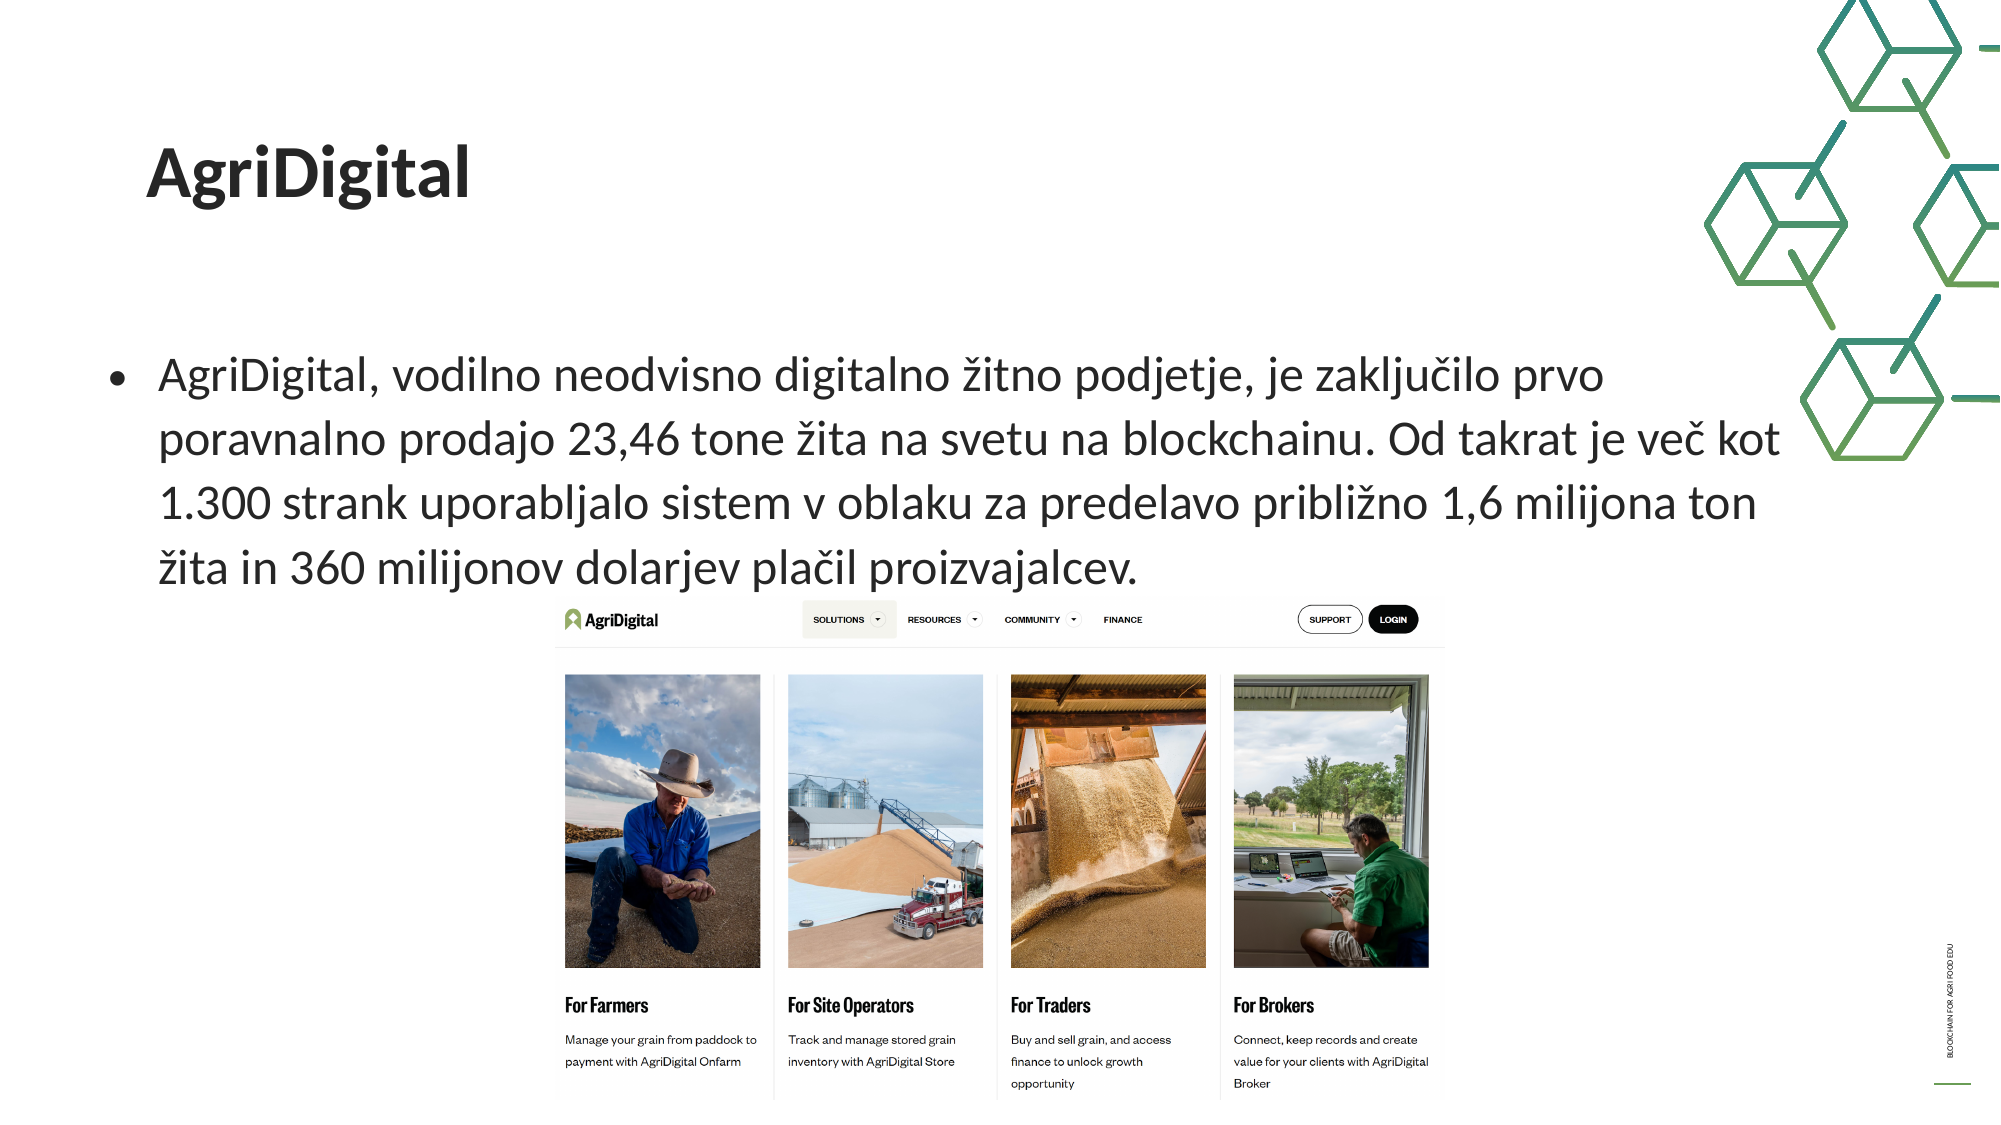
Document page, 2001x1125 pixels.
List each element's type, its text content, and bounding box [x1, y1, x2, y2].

list AgriDigital, vodilno neodvisno digitalno žitno podjetje, je zaključilo prvo poravnalno prodajo 23,46 tone žita na svetu na blockchainu. Od takrat je več kot 1.300 strank uporabljalo sistem v oblaku za predelavo približno 1,6 milijona ton žita in 360 milijonov dolarjev plačil proizvajalcev. [86, 329, 1825, 1100]
picture [554, 596, 1446, 1100]
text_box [1703, 0, 2000, 462]
list AgriDigital [130, 124, 1698, 337]
